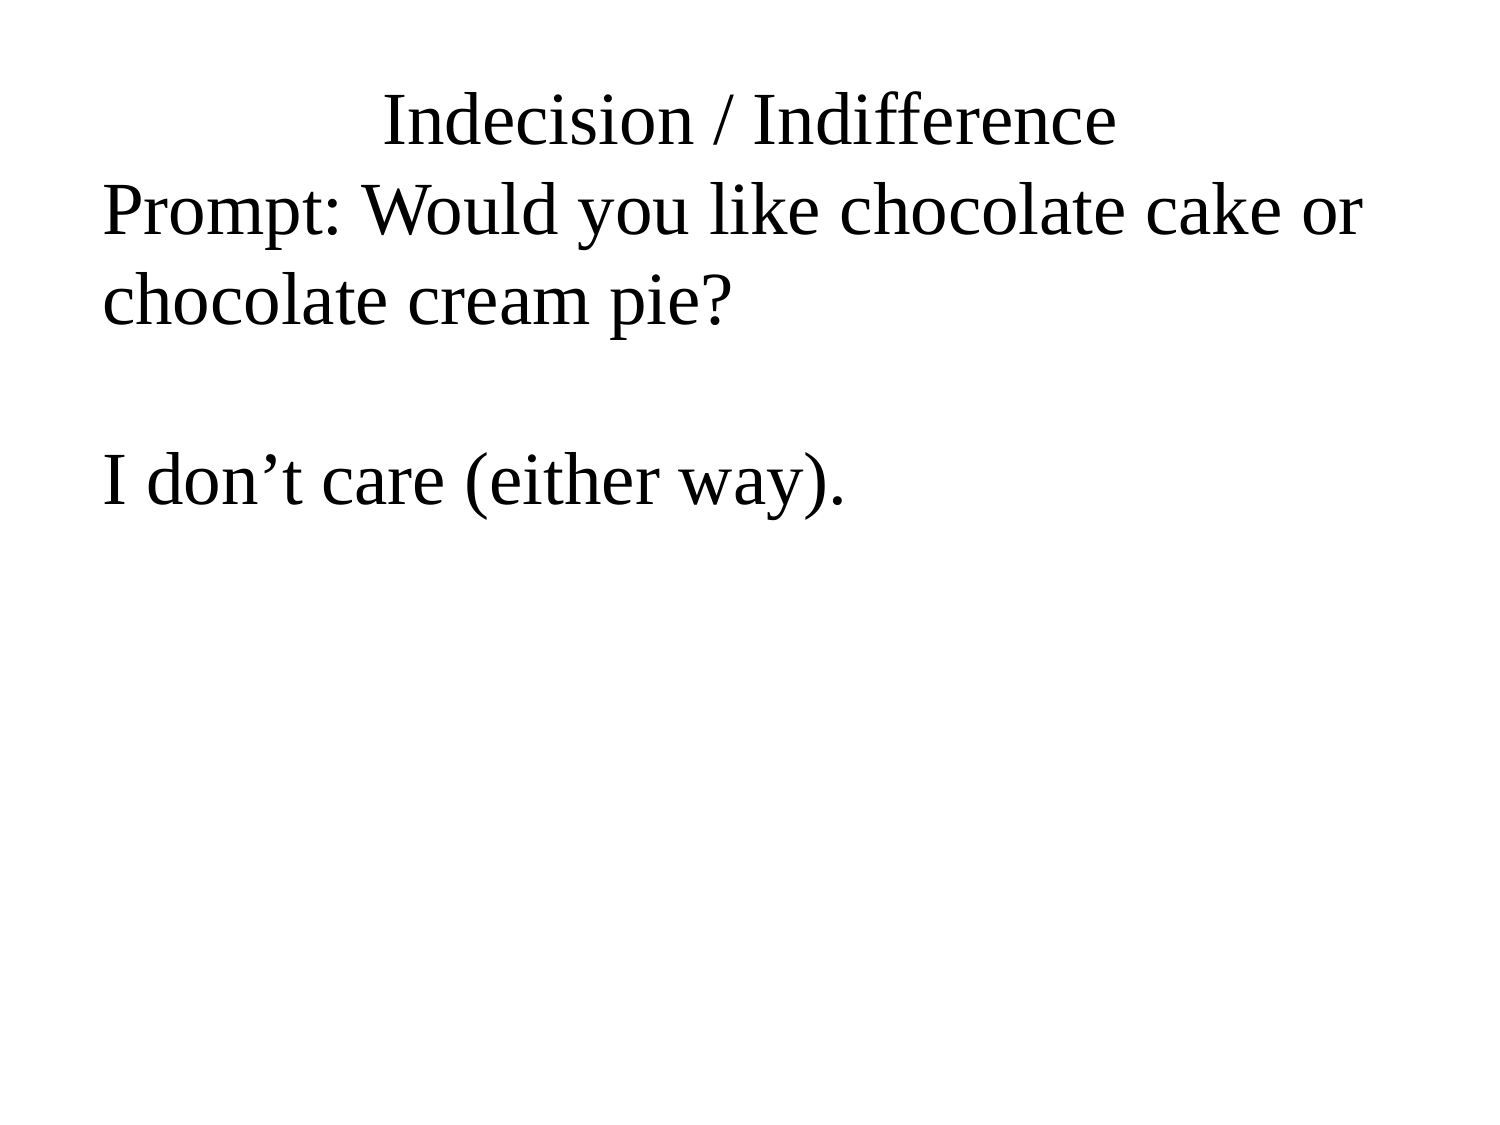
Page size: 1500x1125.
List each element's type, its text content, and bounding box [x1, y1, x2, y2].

text_box Indecision / Indifference Prompt: Would you like chocolate cake or chocolate cream pie? I don’t care (either way). [87, 62, 1413, 528]
